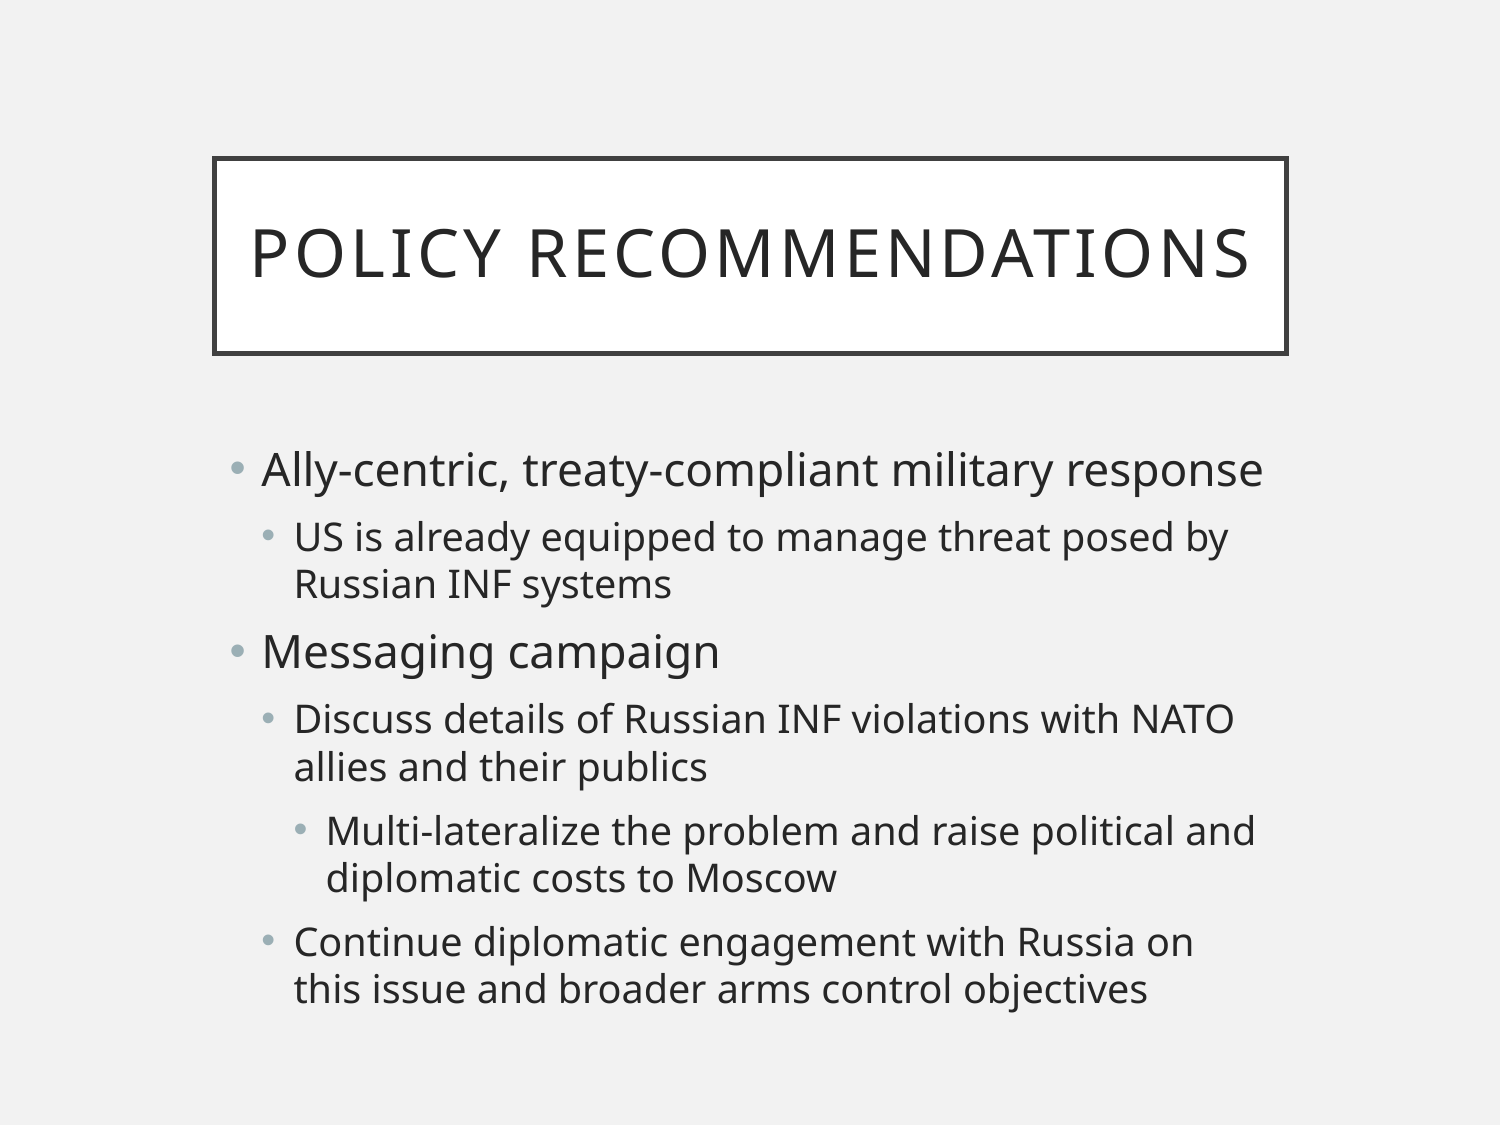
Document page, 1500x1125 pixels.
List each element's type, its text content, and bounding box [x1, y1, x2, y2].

title Policy Recommendations [212, 156, 1289, 356]
list Ally-centric, treaty-compliant military response US is already equipped to manage threat posed by Russian INF systems Messaging campaign Discuss details of Russian INF violations with NATO allies and their publics Multi-lateralize the problem and raise political and diplomatic costs to Moscow Continue diplomatic engagement with Russia on this issue and broader arms control objectives [214, 432, 1287, 1072]
